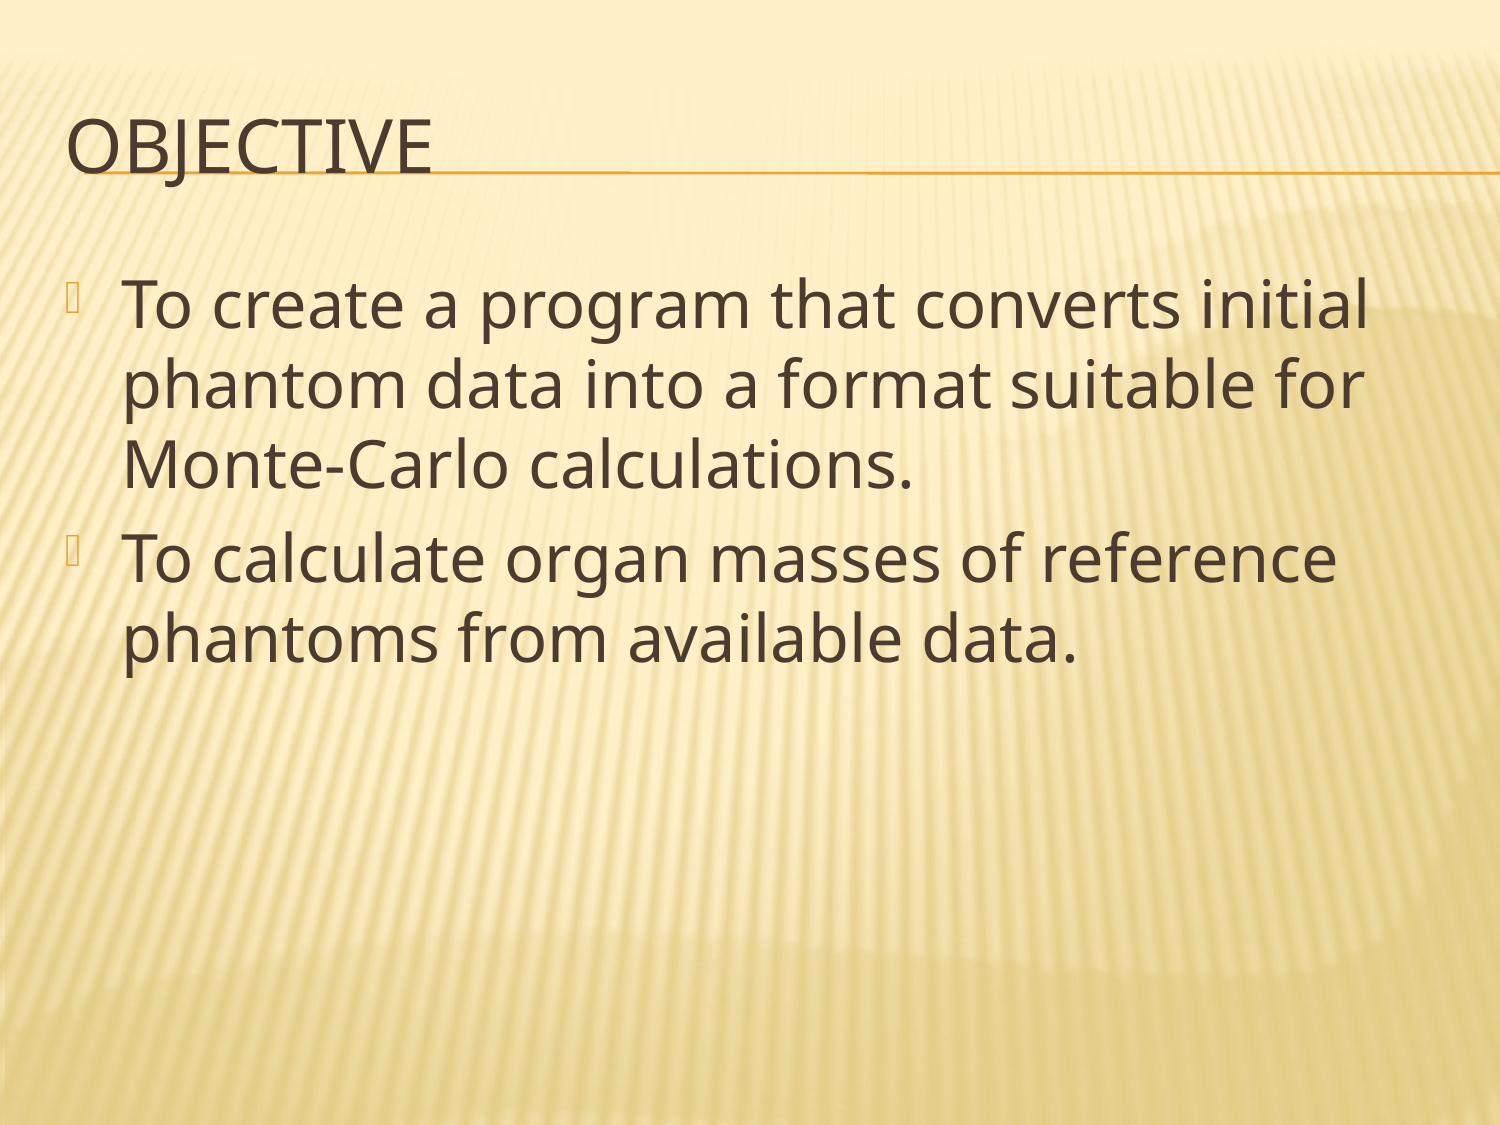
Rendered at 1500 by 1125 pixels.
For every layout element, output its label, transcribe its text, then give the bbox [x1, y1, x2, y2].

list To create a program that converts initial phantom data into a format suitable for Monte-Carlo calculations. To calculate organ masses of reference phantoms from available data. [50, 254, 1475, 998]
title OBJECTIVE [50, 75, 1475, 213]
